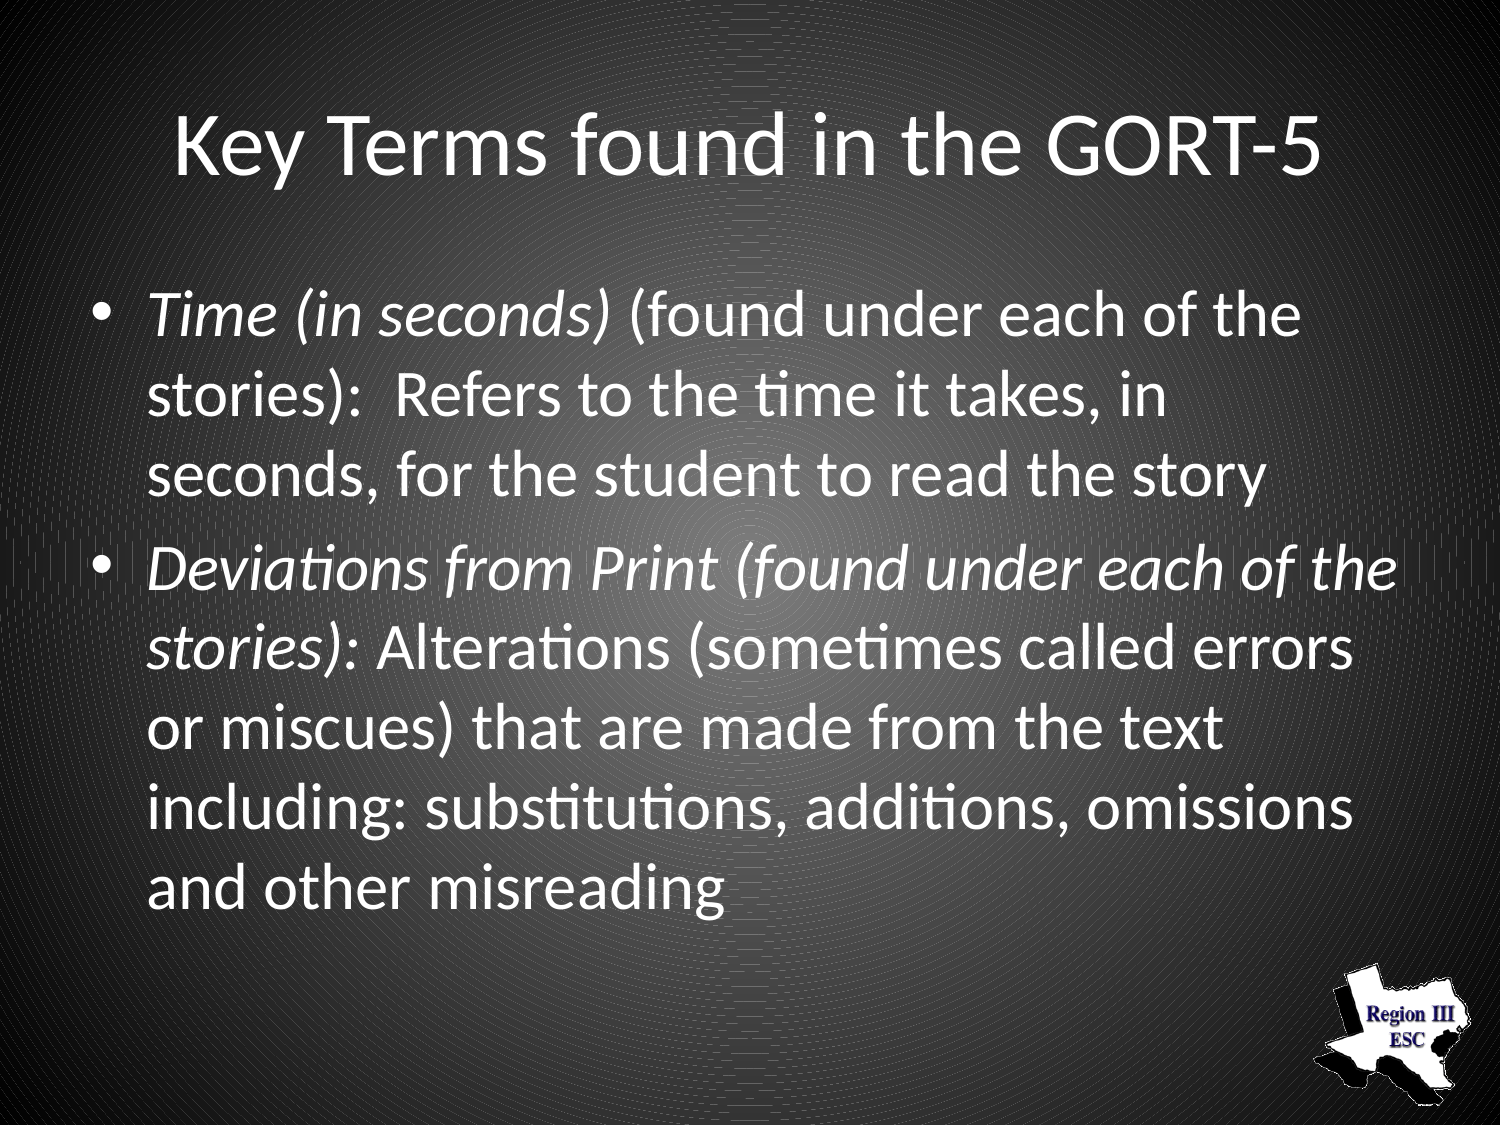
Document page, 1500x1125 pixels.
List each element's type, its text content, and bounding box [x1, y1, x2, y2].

footer [512, 1042, 988, 1103]
list Time (in seconds) (found under each of the stories): Refers to the time it takes, in seconds, for the student to read the story Deviations from Print (found under each of the stories): Alterations (sometimes called errors or miscues) that are made from the text including: substitutions, additions, omissions and other misreading [75, 262, 1425, 1005]
title Key Terms found in the GORT-5 [75, 45, 1425, 233]
picture [1312, 962, 1472, 1108]
